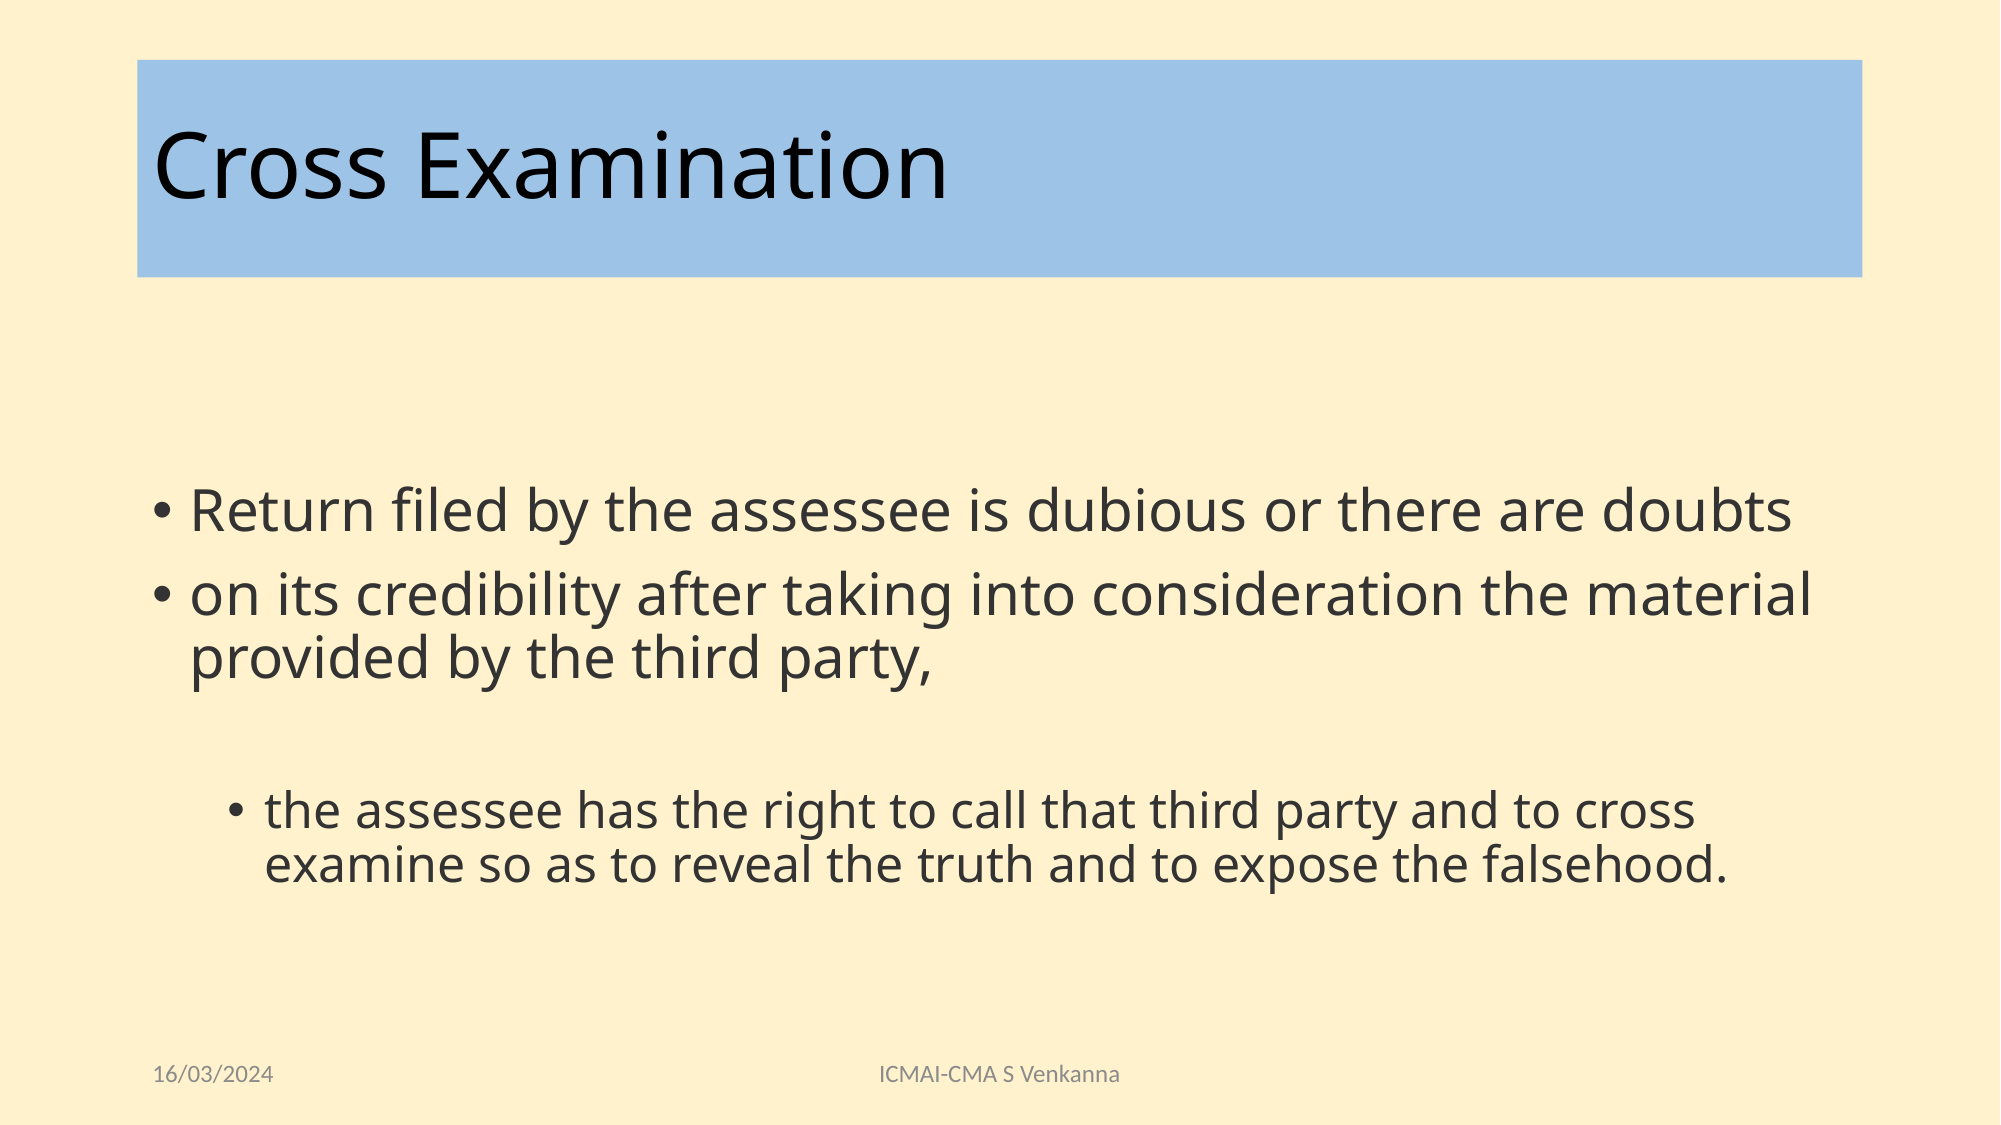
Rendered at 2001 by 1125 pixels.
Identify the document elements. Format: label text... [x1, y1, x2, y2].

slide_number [137, 1042, 588, 1103]
footer ICMAI-CMA S Venkanna [662, 1042, 1338, 1103]
list Return filed by the assessee is dubious or there are doubts on its credibility after taking into consideration the material provided by the third party, the assessee has the right to call that third party and to cross examine so as to reveal the truth and to expose the falsehood. [137, 299, 1863, 1014]
title Cross Examination [137, 59, 1863, 278]
